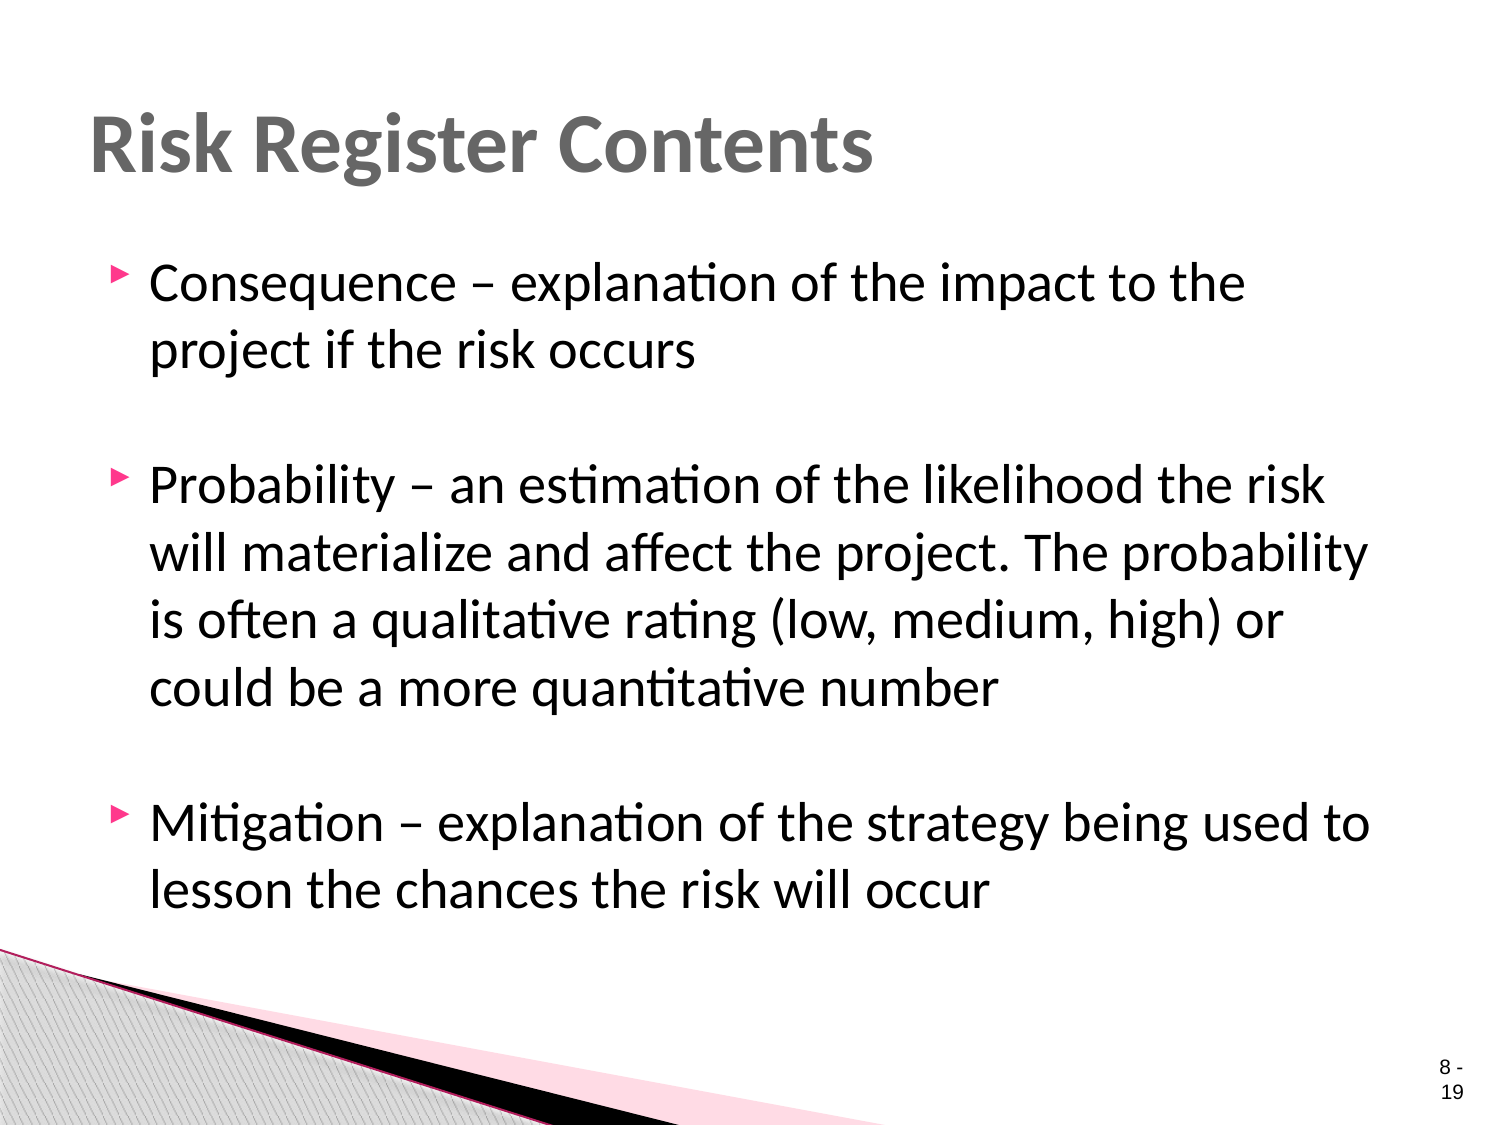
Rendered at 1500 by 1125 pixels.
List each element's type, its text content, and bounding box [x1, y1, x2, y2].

list Consequence – explanation of the impact to the project if the risk occurs Probability – an estimation of the likelihood the risk will materialize and affect the project. The probability is often a qualitative rating (low, medium, high) or could be a more quantitative number Mitigation – explanation of the strategy being used to lesson the chances the risk will occur [75, 237, 1425, 1013]
title Risk Register Contents [75, 45, 1425, 233]
slide_number 8 - 19 [1418, 1051, 1479, 1112]
